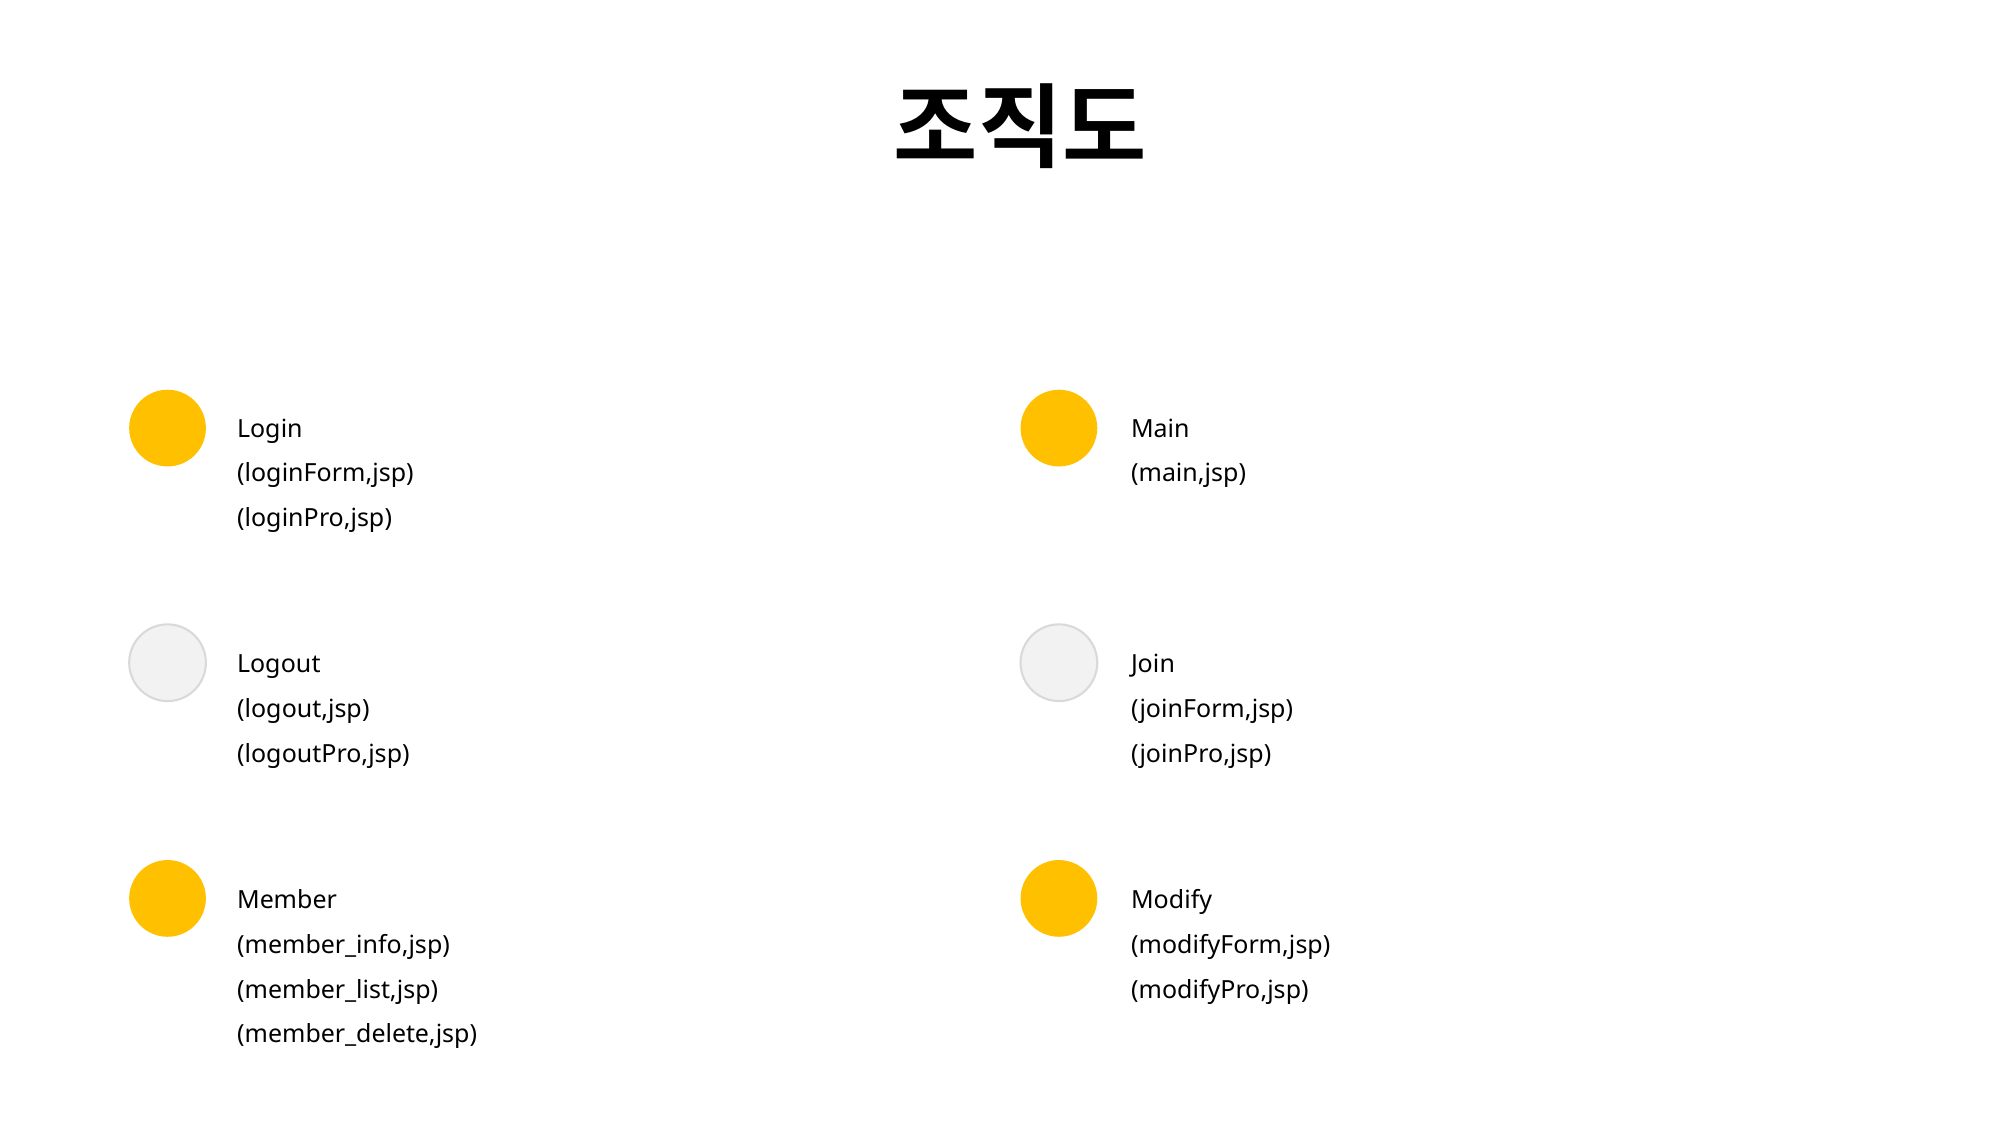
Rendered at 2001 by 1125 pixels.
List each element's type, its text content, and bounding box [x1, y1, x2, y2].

text_box 조직도 [878, 61, 1163, 187]
text_box [1019, 623, 1099, 703]
text_box Modify (modifyForm,jsp) (modifyPro,jsp) [1116, 861, 1871, 1011]
text_box [128, 858, 207, 938]
text_box Join (joinForm,jsp) (joinPro,jsp) [1116, 625, 1871, 775]
text_box Main (main,jsp) [1116, 389, 1871, 495]
text_box Member (member_info,jsp) (member_list,jsp) (member_delete,jsp) [222, 861, 977, 1056]
text_box Logout (logout,jsp) (logoutPro,jsp) [222, 625, 977, 775]
text_box [128, 623, 207, 703]
text_box [1019, 388, 1099, 468]
text_box [128, 388, 207, 468]
text_box [1019, 858, 1099, 938]
text_box Login (loginForm,jsp) (loginPro,jsp) [222, 389, 977, 540]
